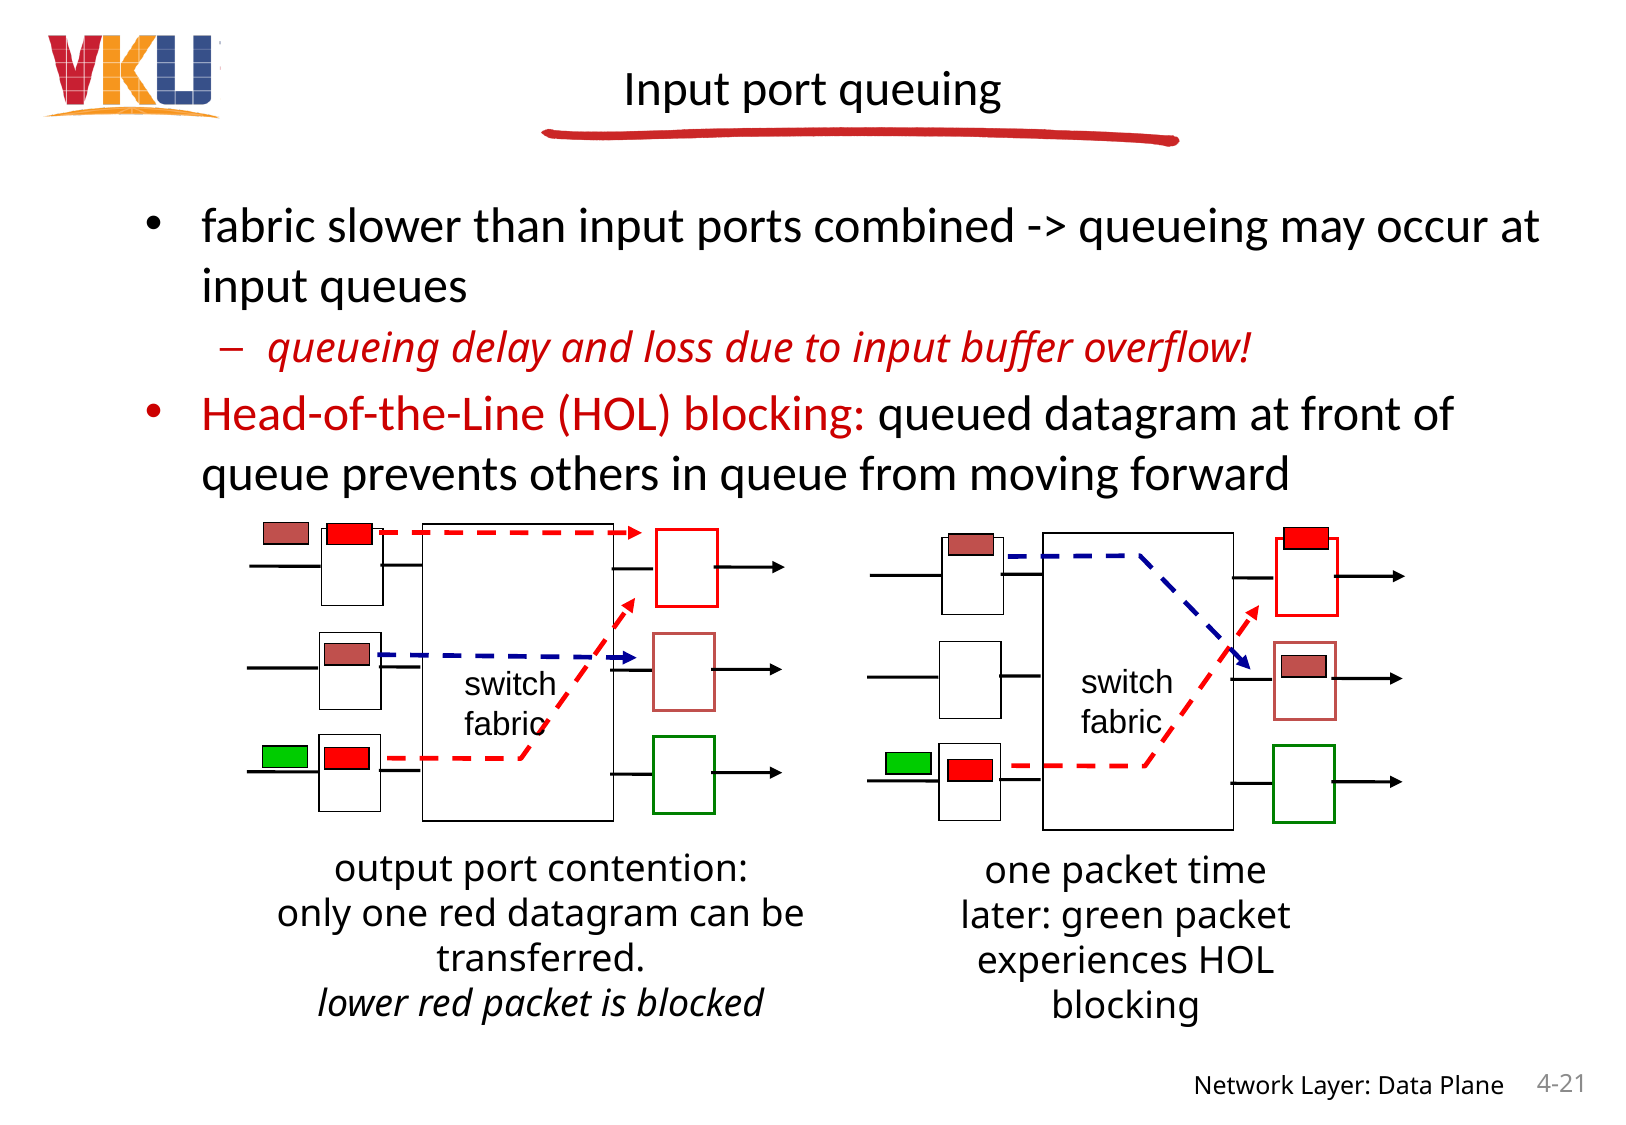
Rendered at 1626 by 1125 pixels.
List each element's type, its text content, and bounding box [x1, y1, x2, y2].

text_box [866, 527, 1406, 1034]
text_box output port contention: only one red datagram can be transferred. lower red packet is blocked [239, 836, 843, 1032]
picture [32, 21, 228, 129]
picture [537, 122, 1189, 152]
footer Network Layer: Data Plane [1132, 1062, 1502, 1102]
list fabric slower than input ports combined -> queueing may occur at input queues queueing delay and loss due to input buffer overflow! Head-of-the-Line (HOL) blocking: queued datagram at front of queue prevents others in queue from moving forward [130, 184, 1570, 620]
title Input port queuing [121, 47, 1504, 123]
slide_number 4-21 [1502, 1062, 1603, 1107]
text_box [246, 523, 785, 822]
